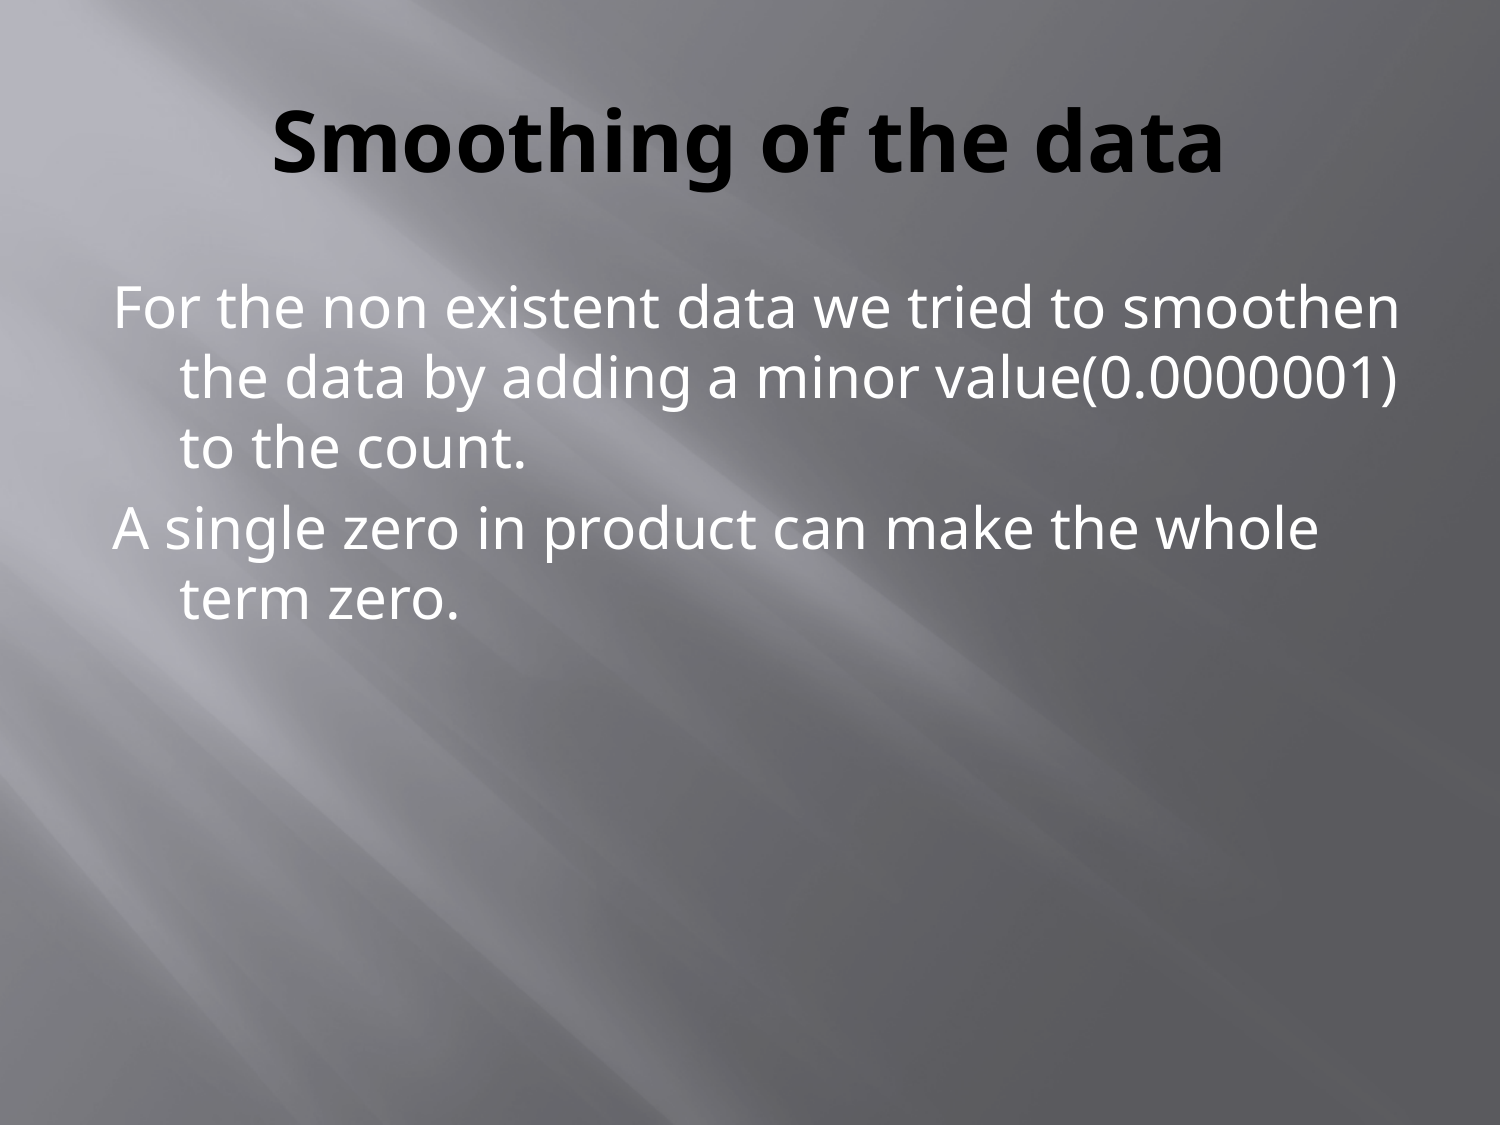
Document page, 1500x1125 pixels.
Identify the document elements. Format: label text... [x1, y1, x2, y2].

list For the non existent data we tried to smoothen the data by adding a minor value(0.0000001) to the count. A single zero in product can make the whole term zero. [75, 262, 1425, 1035]
title Smoothing of the data [75, 45, 1425, 233]
